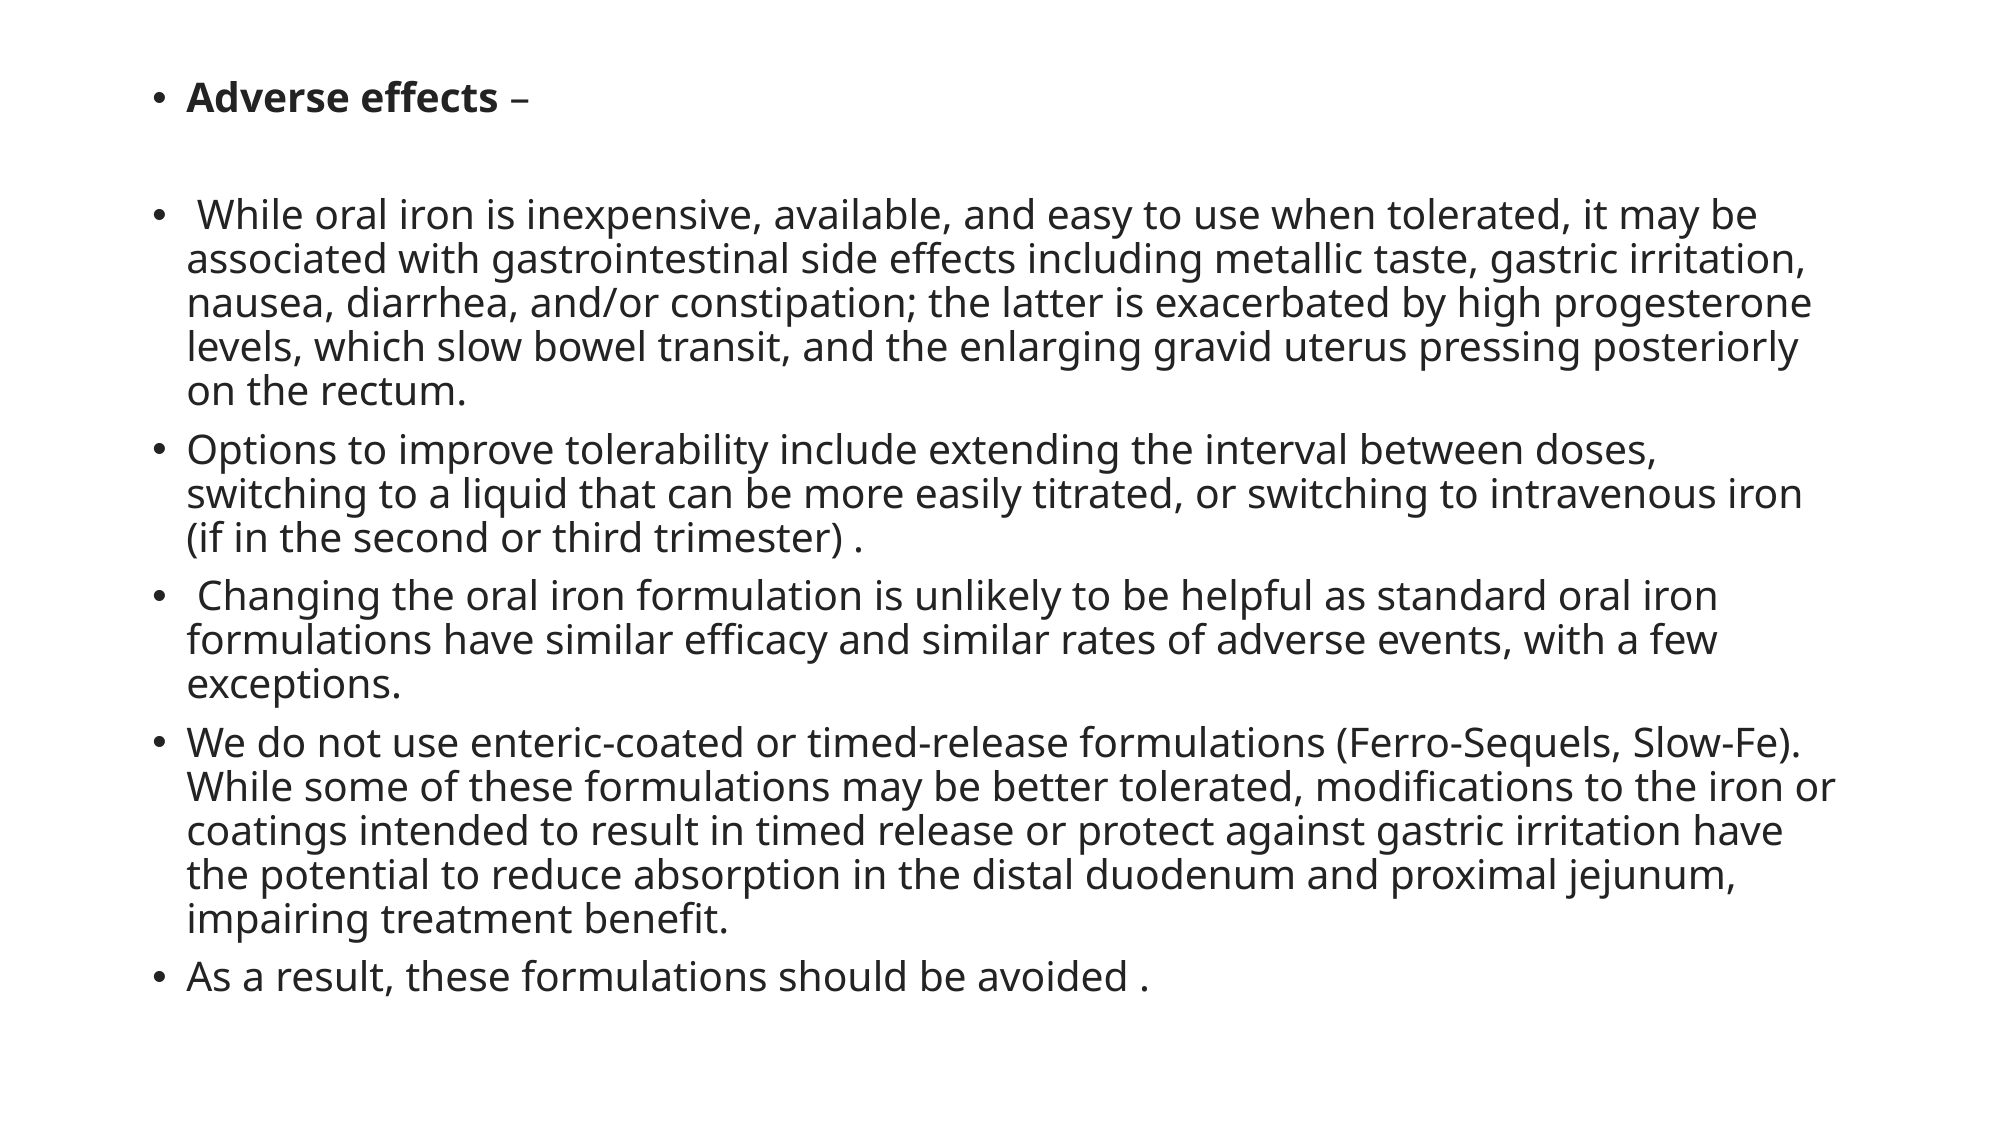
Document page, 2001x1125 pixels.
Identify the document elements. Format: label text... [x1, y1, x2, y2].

list Adverse effects – While oral iron is inexpensive, available, and easy to use when tolerated, it may be associated with gastrointestinal side effects including metallic taste, gastric irritation, nausea, diarrhea, and/or constipation; the latter is exacerbated by high progesterone levels, which slow bowel transit, and the enlarging gravid uterus pressing posteriorly on the rectum. Options to improve tolerability include extending the interval between doses, switching to a liquid that can be more easily titrated, or switching to intravenous iron (if in the second or third trimester) . Changing the oral iron formulation is unlikely to be helpful as standard oral iron formulations have similar efficacy and similar rates of adverse events, with a few exceptions. We do not use enteric-coated or timed-release formulations (Ferro-Sequels, Slow-Fe). While some of these formulations may be better tolerated, modifications to the iron or coatings intended to result in timed release or protect against gastric irritation have the potential to reduce absorption in the distal duodenum and proximal jejunum, impairing treatment benefit. As a result, these formulations should be avoided . [137, 69, 1863, 1014]
